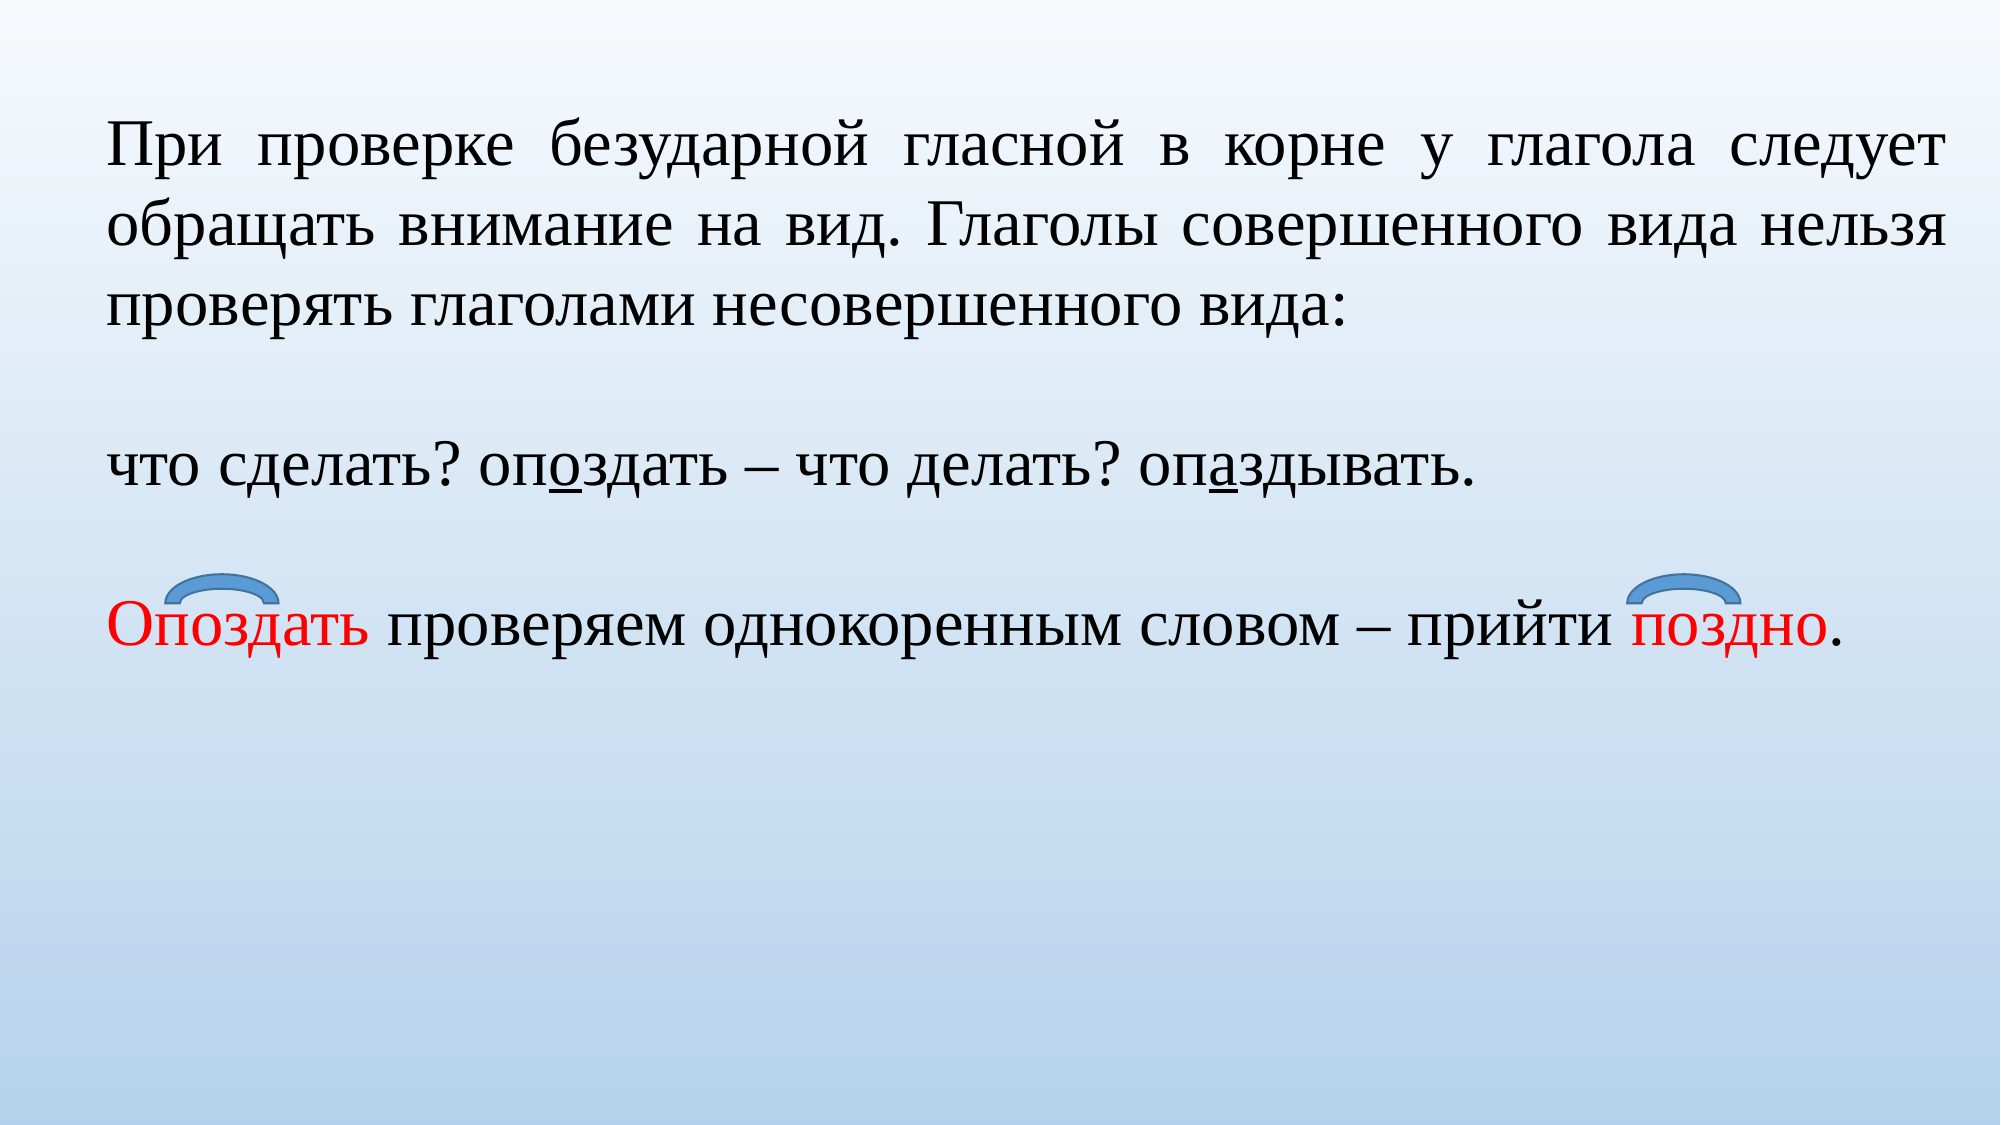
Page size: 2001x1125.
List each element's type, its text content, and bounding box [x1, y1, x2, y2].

text_box [1626, 573, 1742, 605]
text_box При проверке безударной гласной в корне у глагола следует обращать внимание на вид. Глаголы совершенного вида нельзя проверять глаголами несовершенного вида: что сделать? опоздать – что делать? опаздывать. Опоздать проверяем однокоренным словом – прийти поздно. [91, 91, 1964, 666]
text_box [164, 573, 280, 605]
